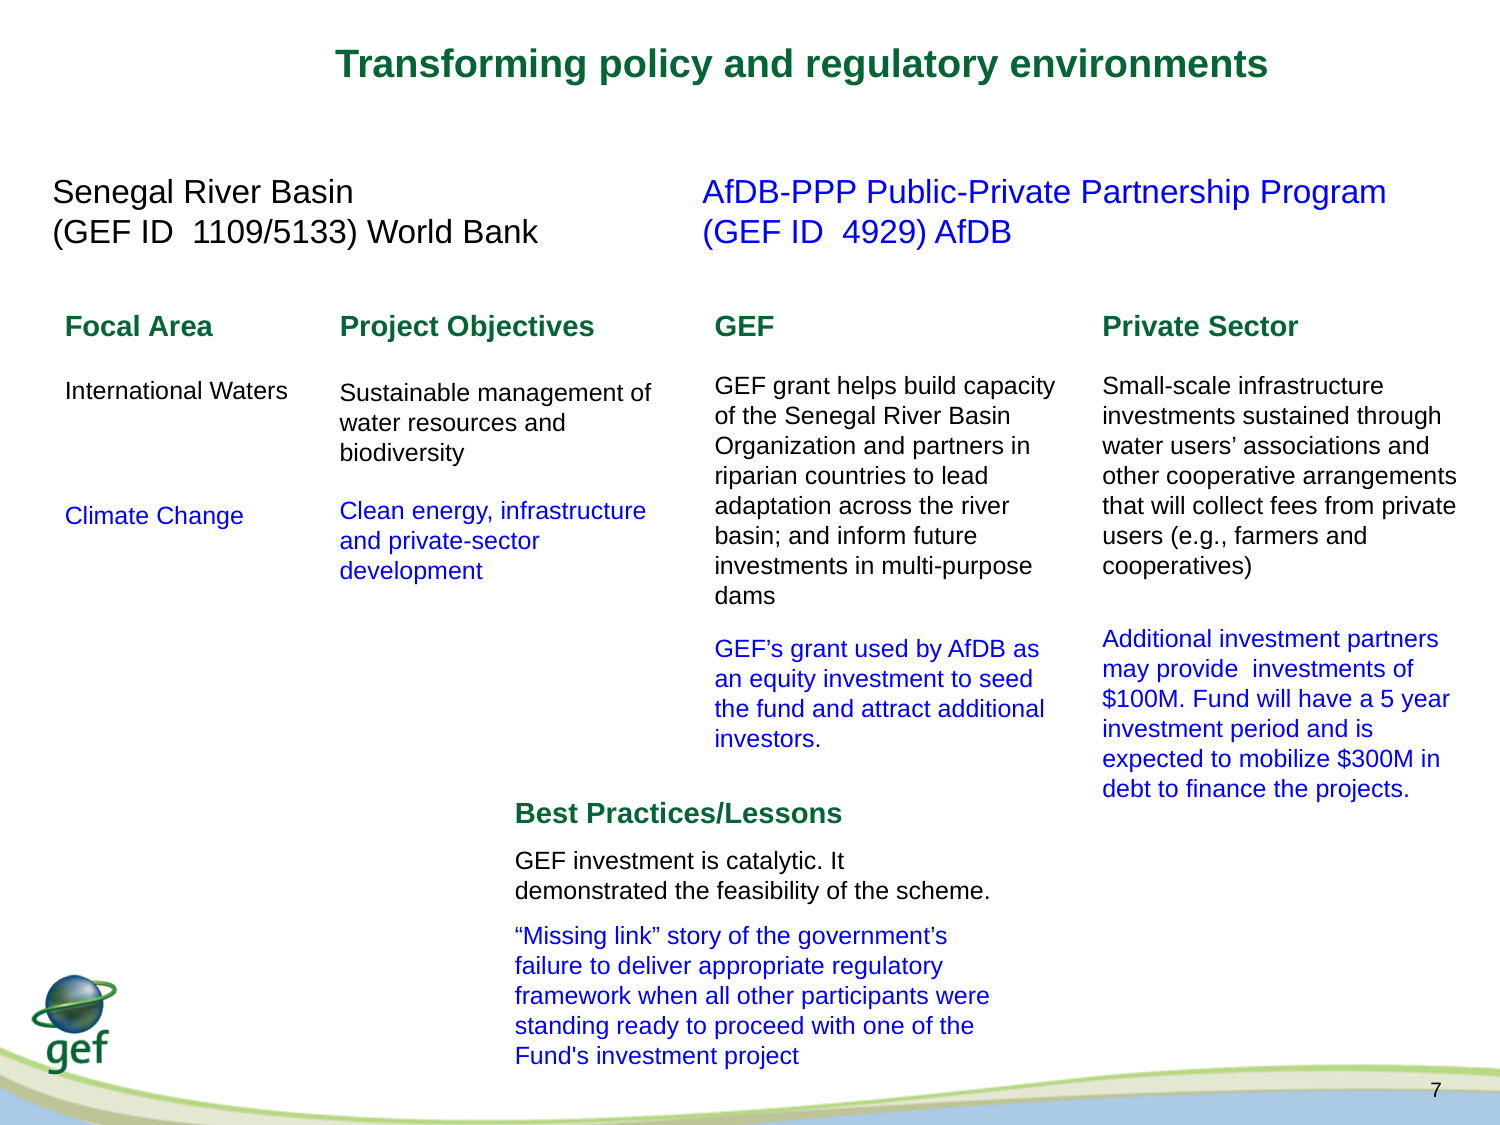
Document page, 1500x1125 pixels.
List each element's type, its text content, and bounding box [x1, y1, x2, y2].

text_box Senegal River Basin (GEF ID 1109/5133) World Bank [37, 162, 662, 258]
text_box GEF investment is catalytic. It demonstrated the feasibility of the scheme. [499, 837, 1013, 912]
title Transforming policy and regulatory environments [287, 37, 1318, 87]
text_box Additional investment partners may provide investments of $100M. Fund will have a 5 year investment period and is expected to mobilize $300M in debt to finance the projects. [1087, 615, 1488, 810]
text_box Focal Area [49, 299, 288, 350]
text_box Small-scale infrastructure investments sustained through water users’ associations and other cooperative arrangements that will collect fees from private users (e.g., farmers and cooperatives) [1087, 362, 1488, 587]
text_box Project Objectives [324, 299, 663, 350]
picture [0, 922, 1500, 1125]
text_box Clean energy, infrastructure and private-sector development [324, 487, 699, 593]
text_box International Waters [50, 367, 350, 412]
text_box Private Sector [1087, 299, 1325, 350]
text_box Sustainable management of water resources and biodiversity [324, 368, 699, 474]
text_box GEF grant helps build capacity of the Senegal River Basin Organization and partners in riparian countries to lead adaptation across the river basin; and inform future investments in multi-purpose dams [699, 362, 1075, 617]
text_box Climate Change [50, 492, 324, 537]
text_box Best Practices/Lessons [500, 786, 925, 837]
text_box GEF [699, 299, 938, 350]
text_box “Missing link” story of the government’s failure to deliver appropriate regulatory framework when all other participants were standing ready to proceed with one of the Fund's investment project [499, 912, 1025, 1077]
text_box AfDB-PPP Public-Private Partnership Program (GEF ID 4929) AfDB [687, 162, 1425, 258]
text_box GEF’s grant used by AfDB as an equity investment to seed the fund and attract additional investors. [699, 624, 1075, 760]
